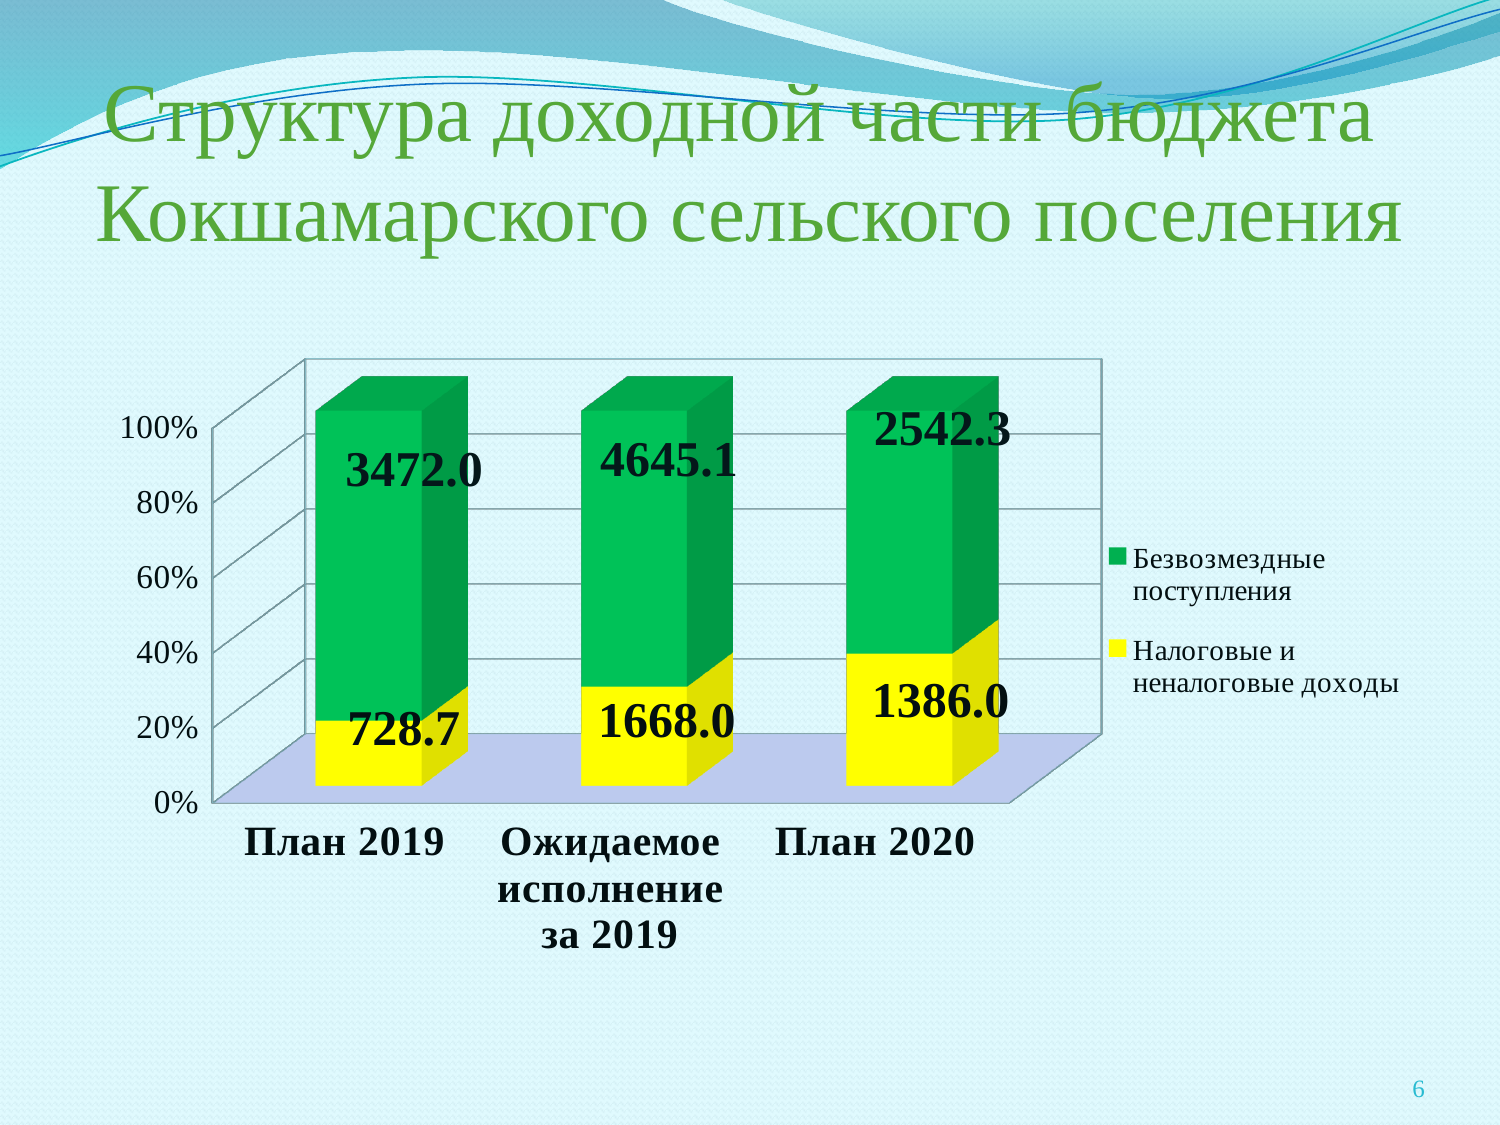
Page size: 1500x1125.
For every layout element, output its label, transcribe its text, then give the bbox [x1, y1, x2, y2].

chart [81, 327, 1433, 1049]
slide_number 6 [1299, 1061, 1425, 1103]
title Структура доходной части бюджета Кокшамарского сельского поселения [0, 46, 1500, 258]
